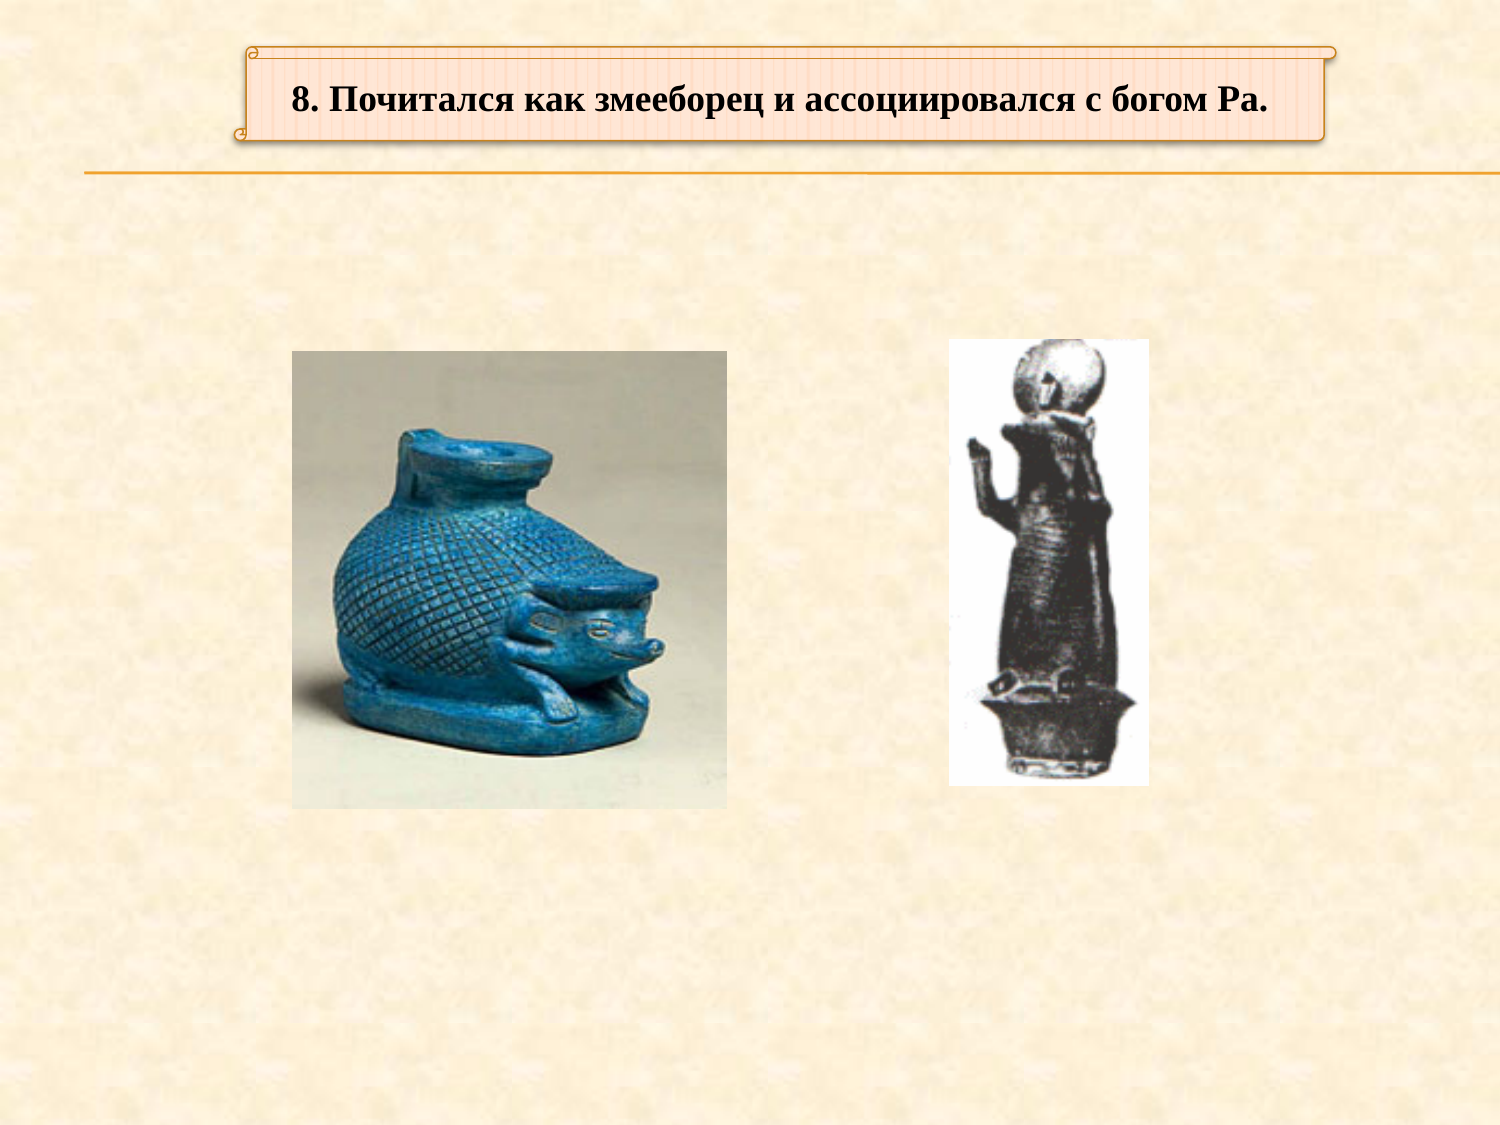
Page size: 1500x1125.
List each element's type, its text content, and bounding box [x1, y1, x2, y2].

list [948, 339, 1149, 786]
picture [0, 0, 1500, 1125]
text_box 8. Почитался как змееборец и ассоциировался с богом Ра. [233, 46, 1337, 142]
